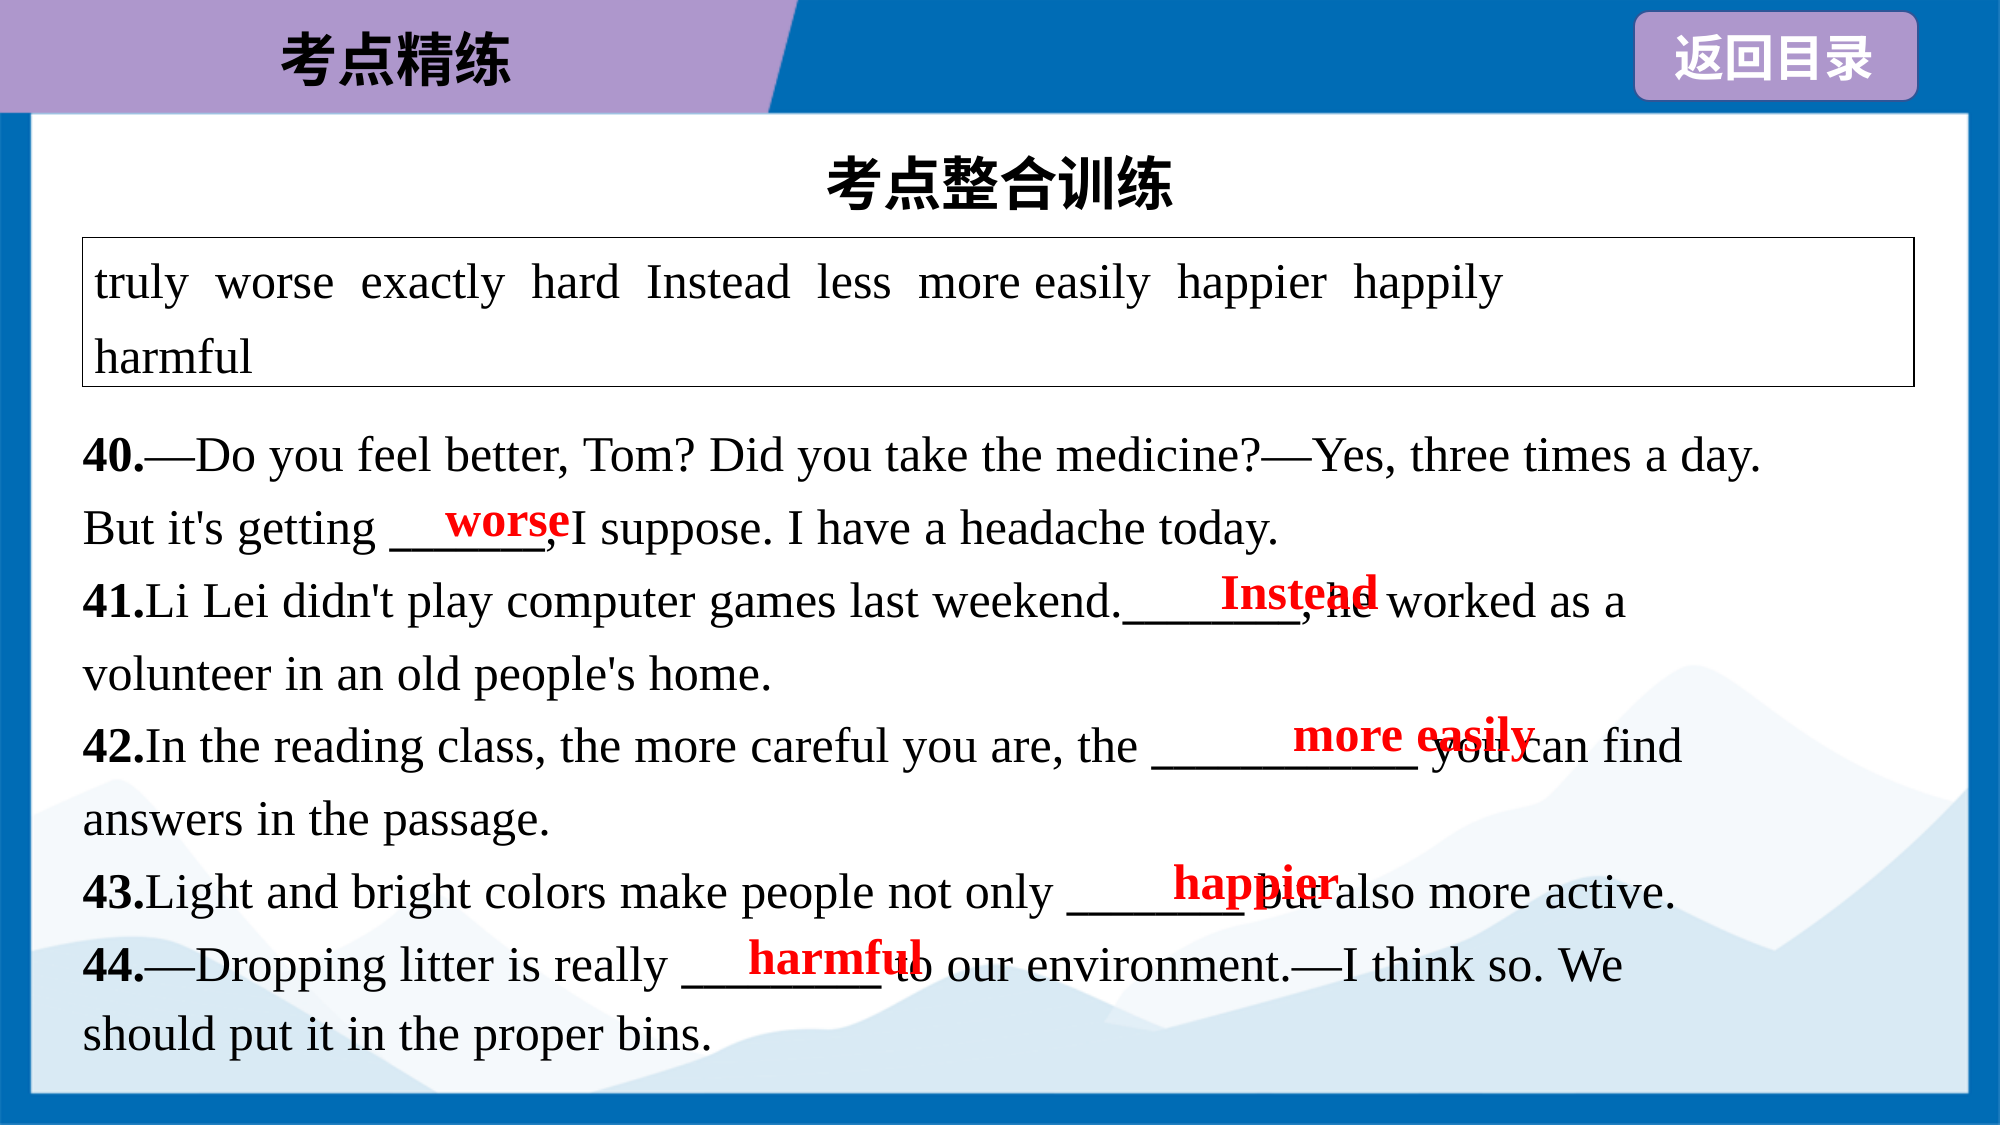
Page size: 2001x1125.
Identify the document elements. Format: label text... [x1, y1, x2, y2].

picture [0, 0, 2000, 1125]
text_box harmful [730, 913, 942, 980]
text_box Instead [1202, 548, 1398, 615]
text_box more easily [1269, 692, 1560, 757]
table_header truly worse exactly hard Instead less more easily happier happily harmful [83, 238, 1913, 386]
text_box worse [427, 475, 589, 542]
text_box 40.—Do you feel better, Tom? Did you take the medicine?—Yes, three times a day. But it's getting _______, I suppose. I have a headache today. 41.Li Lei didn't play computer games last weekend.________, he worked as a volunteer in an old people's home. 42.In the reading class, the more careful you are, the ____________ you can find answers in the passage. 43.Light and bright colors make people not only ________ but also more active. 44.—Dropping litter is really _________ to our environment.—I think so. We should put it in the proper bins. [82, 408, 1917, 1056]
text_box 考点整合训练 [82, 146, 1917, 217]
text_box happier [1154, 838, 1358, 905]
